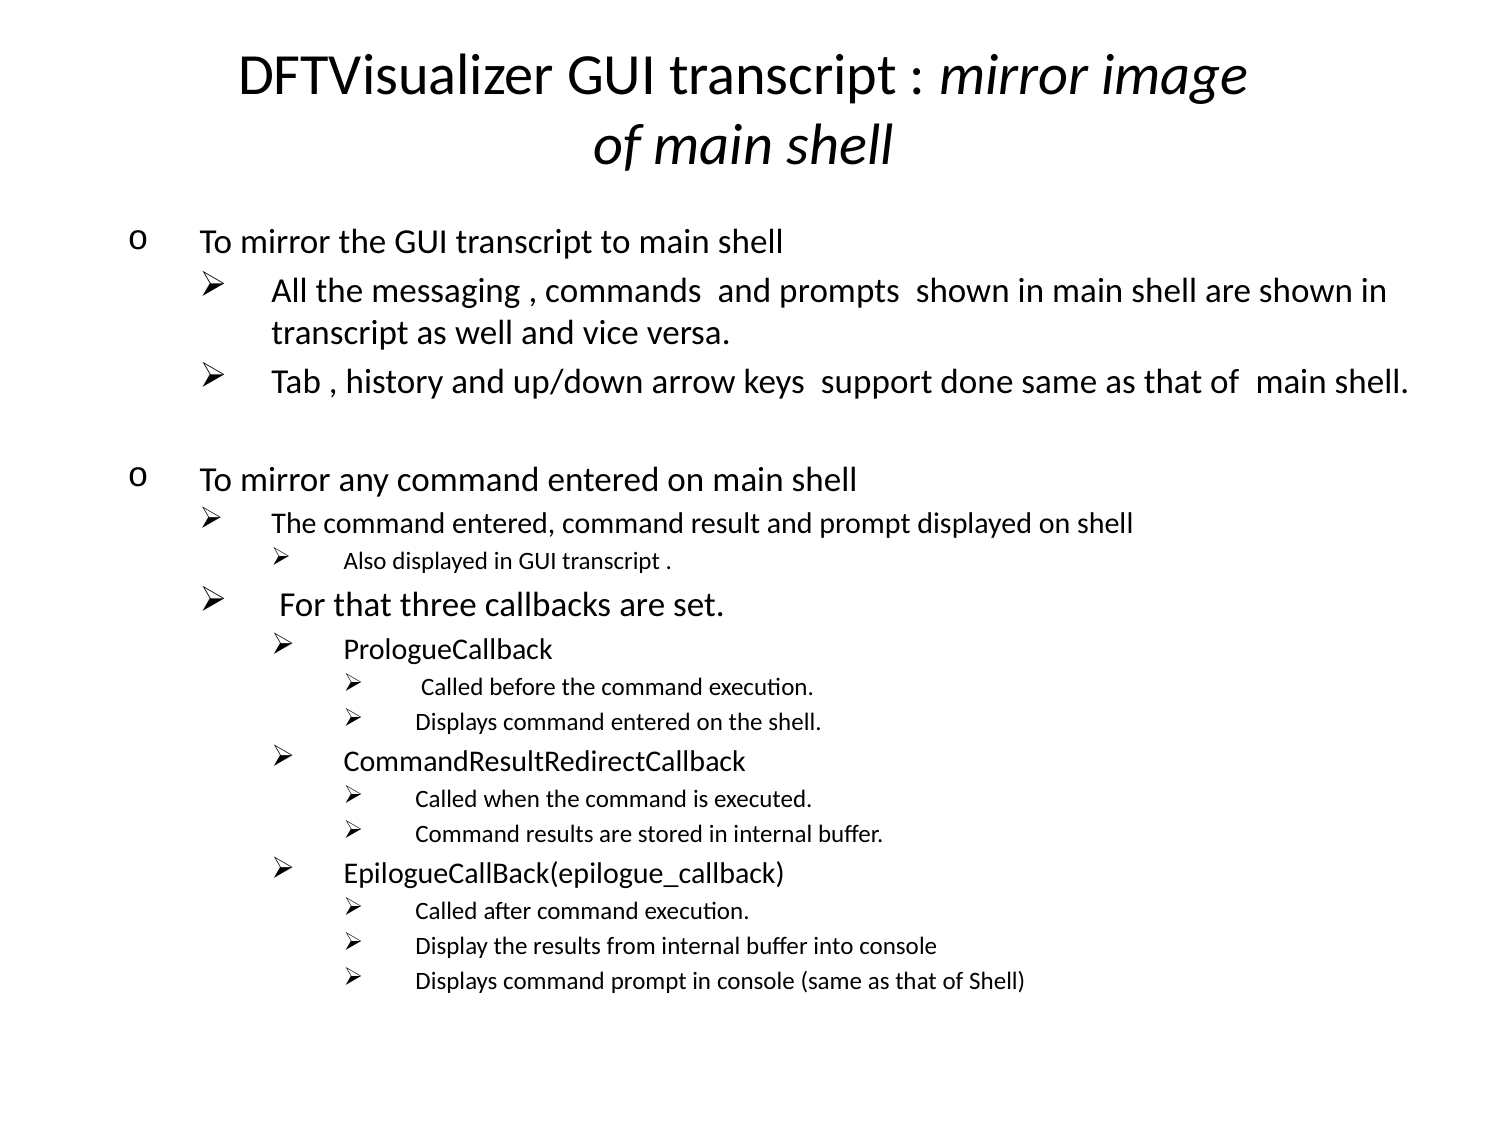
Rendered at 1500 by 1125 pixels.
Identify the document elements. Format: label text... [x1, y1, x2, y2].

subtitle To mirror the GUI transcript to main shell All the messaging , commands and prompts shown in main shell are shown in transcript as well and vice versa. Tab , history and up/down arrow keys support done same as that of main shell. To mirror any command entered on main shell The command entered, command result and prompt displayed on shell Also displayed in GUI transcript . For that three callbacks are set. PrologueCallback Called before the command execution. Displays command entered on the shell. CommandResultRedirectCallback Called when the command is executed. Command results are stored in internal buffer. EpilogueCallBack(epilogue_callback) Called after command execution. Display the results from internal buffer into console Displays command prompt in console (same as that of Shell) [112, 162, 1438, 1038]
title DFTVisualizer GUI transcript : mirror image of main shell [112, 24, 1388, 162]
